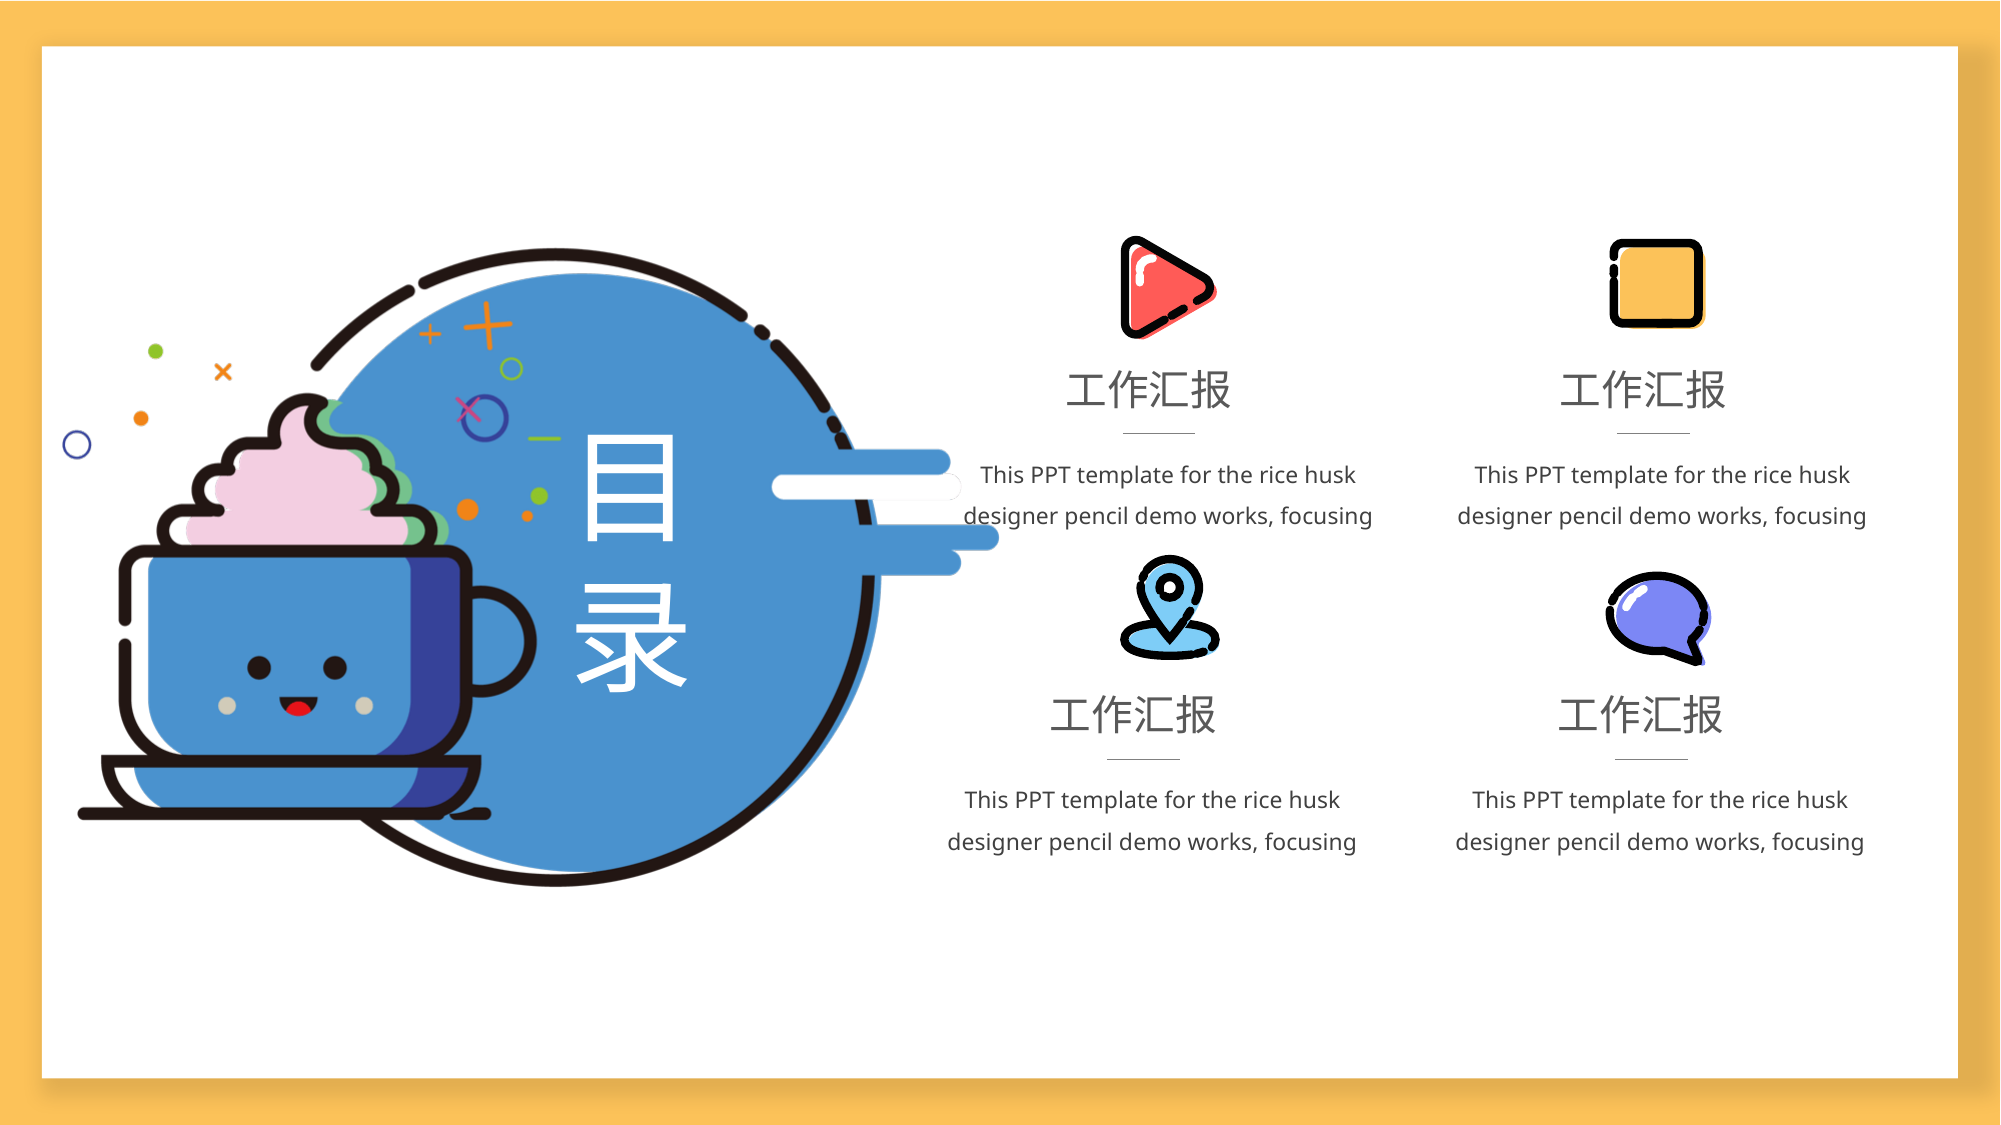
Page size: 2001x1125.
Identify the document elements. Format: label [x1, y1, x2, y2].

text_box [1609, 575, 1712, 667]
text_box [1436, 356, 1889, 539]
text_box [1613, 243, 1706, 329]
picture [13, 0, 1079, 987]
text_box [926, 681, 1379, 864]
text_box [1434, 681, 1887, 864]
text_box [942, 356, 1395, 539]
text_box [1125, 237, 1219, 342]
text_box [1124, 559, 1220, 660]
